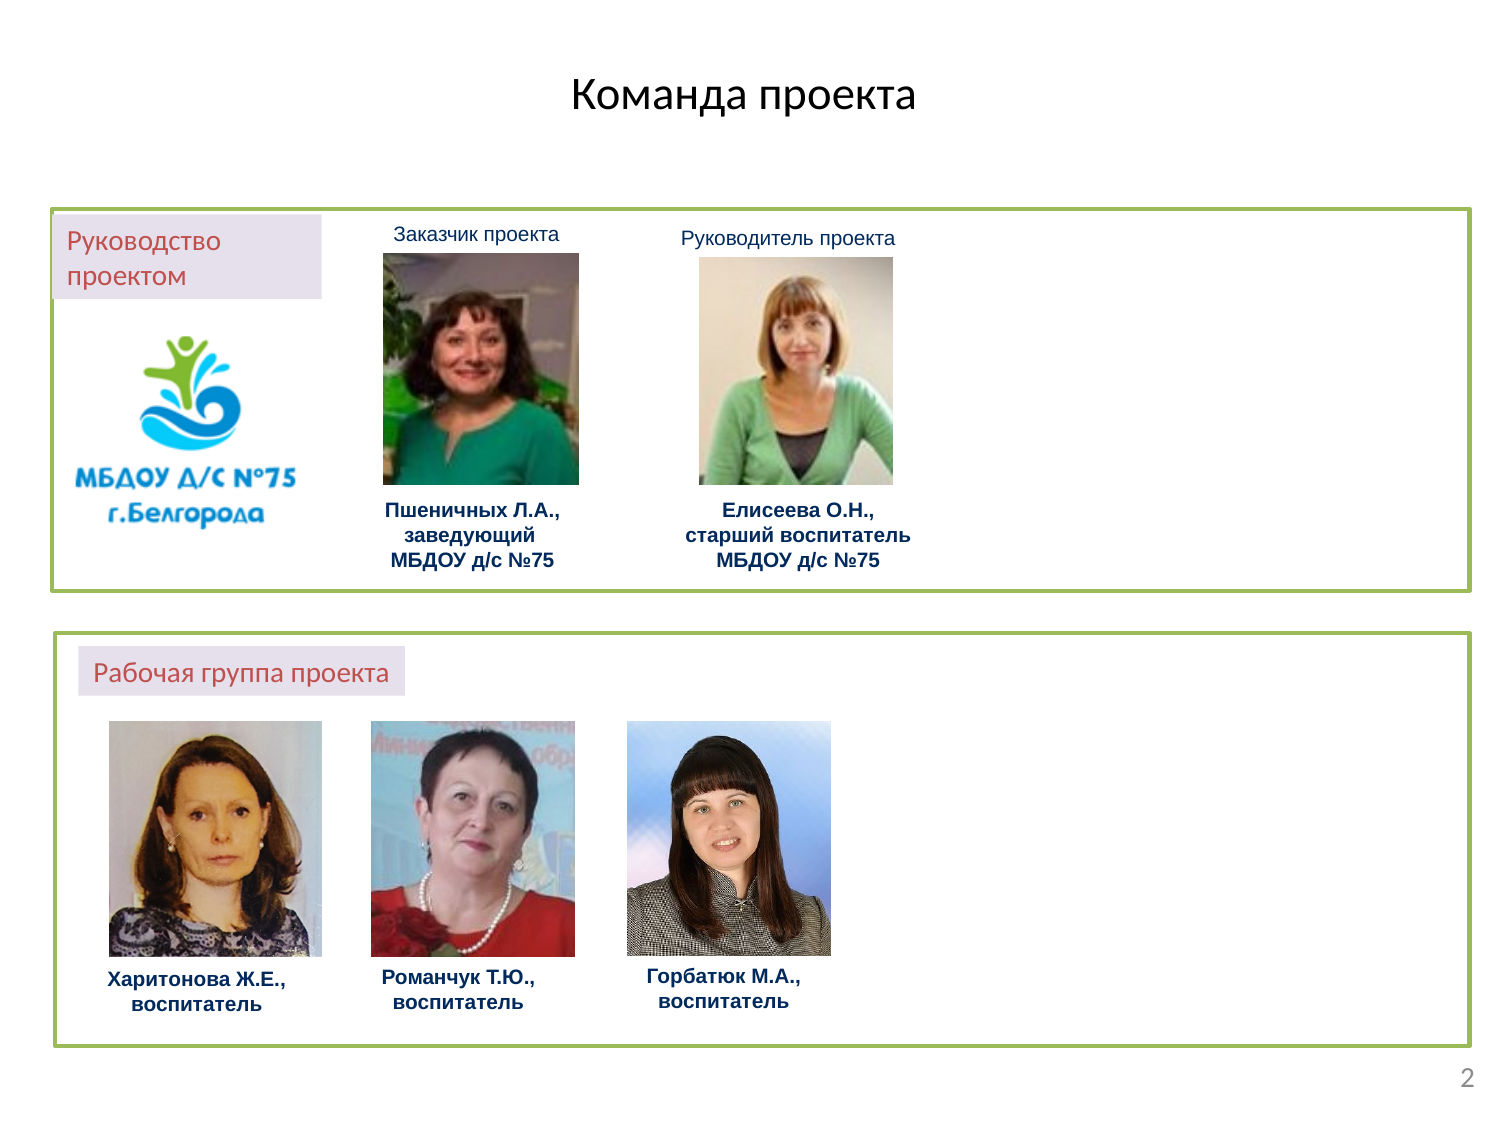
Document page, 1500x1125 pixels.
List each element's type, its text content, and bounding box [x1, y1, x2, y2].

text_box Рабочая группа проекта [78, 646, 405, 696]
text_box Харитонова Ж.Е., воспитатель [76, 965, 317, 1016]
picture [627, 721, 831, 956]
text_box Заказчик проекта [350, 220, 603, 246]
picture [371, 721, 576, 958]
text_box Романчук Т.Ю., воспитатель [338, 963, 579, 1014]
slide_number 2 [1139, 1045, 1490, 1106]
text_box Руководитель проекта [579, 224, 933, 250]
text_box Пшеничных Л.А., заведующий МБДОУ д/с №75 [352, 496, 593, 572]
text_box Елисеева О.Н., старший воспитатель МБДОУ д/с №75 [663, 496, 933, 572]
title Команда проекта [40, 54, 1459, 127]
text_box Руководство проектом [52, 214, 322, 299]
picture [699, 256, 894, 485]
picture [61, 324, 308, 540]
text_box Горбатюк М.А., воспитатель [603, 962, 844, 1013]
text_box [53, 631, 1472, 1048]
picture [383, 252, 579, 486]
text_box [50, 207, 1472, 593]
picture [108, 721, 322, 958]
